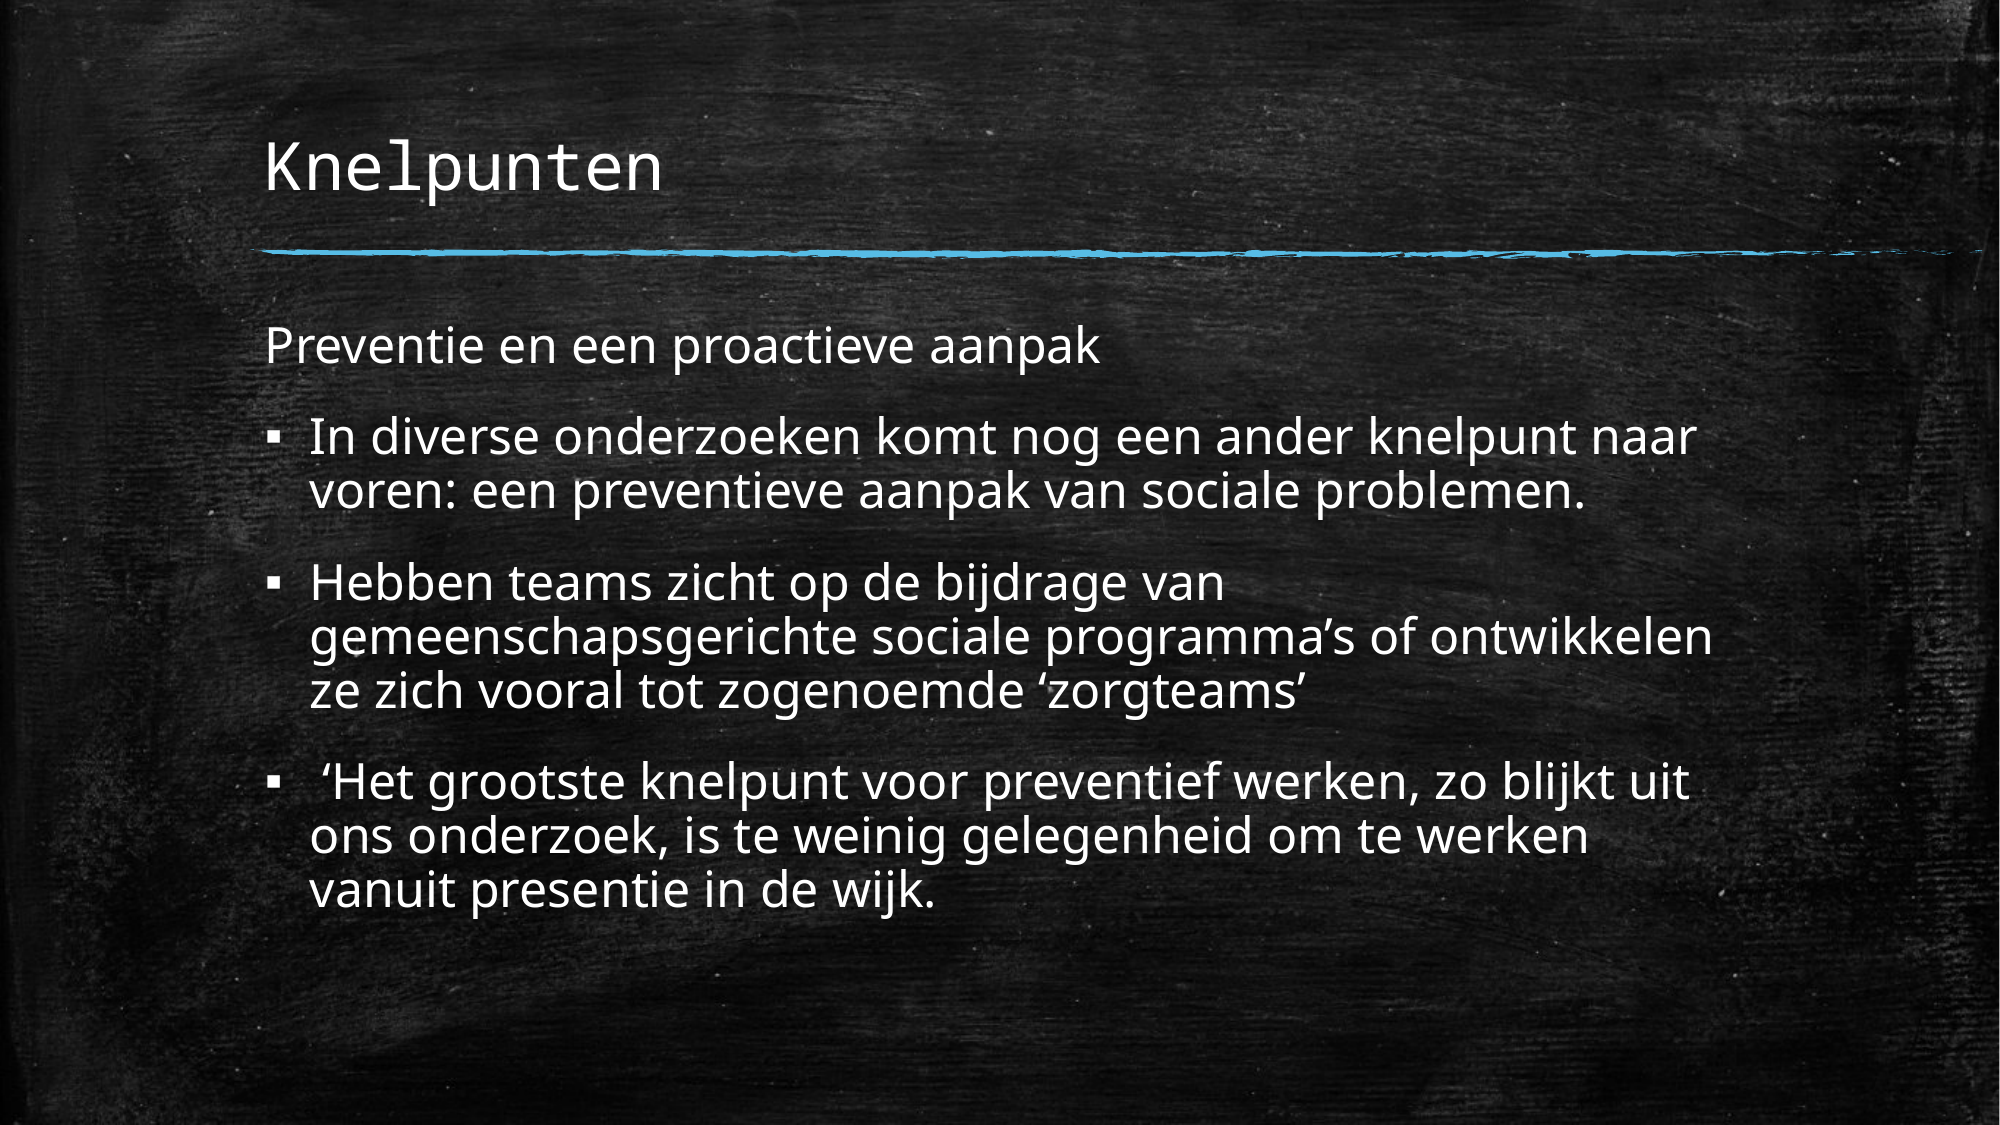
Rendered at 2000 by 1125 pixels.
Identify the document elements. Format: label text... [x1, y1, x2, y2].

title Knelpunten [249, 45, 1750, 213]
list Preventie en een proactieve aanpak In diverse onderzoeken komt nog een ander knelpunt naar voren: een preventieve aanpak van sociale problemen. Hebben teams zicht op de bijdrage van gemeenschapsgerichte sociale programma’s of ontwikkelen ze zich vooral tot zogenoemde ‘zorgteams’ ‘Het grootste knelpunt voor preventief werken, zo blijkt uit ons onderzoek, is te weinig gelegenheid om te werken vanuit presentie in de wijk. [249, 312, 1750, 1013]
